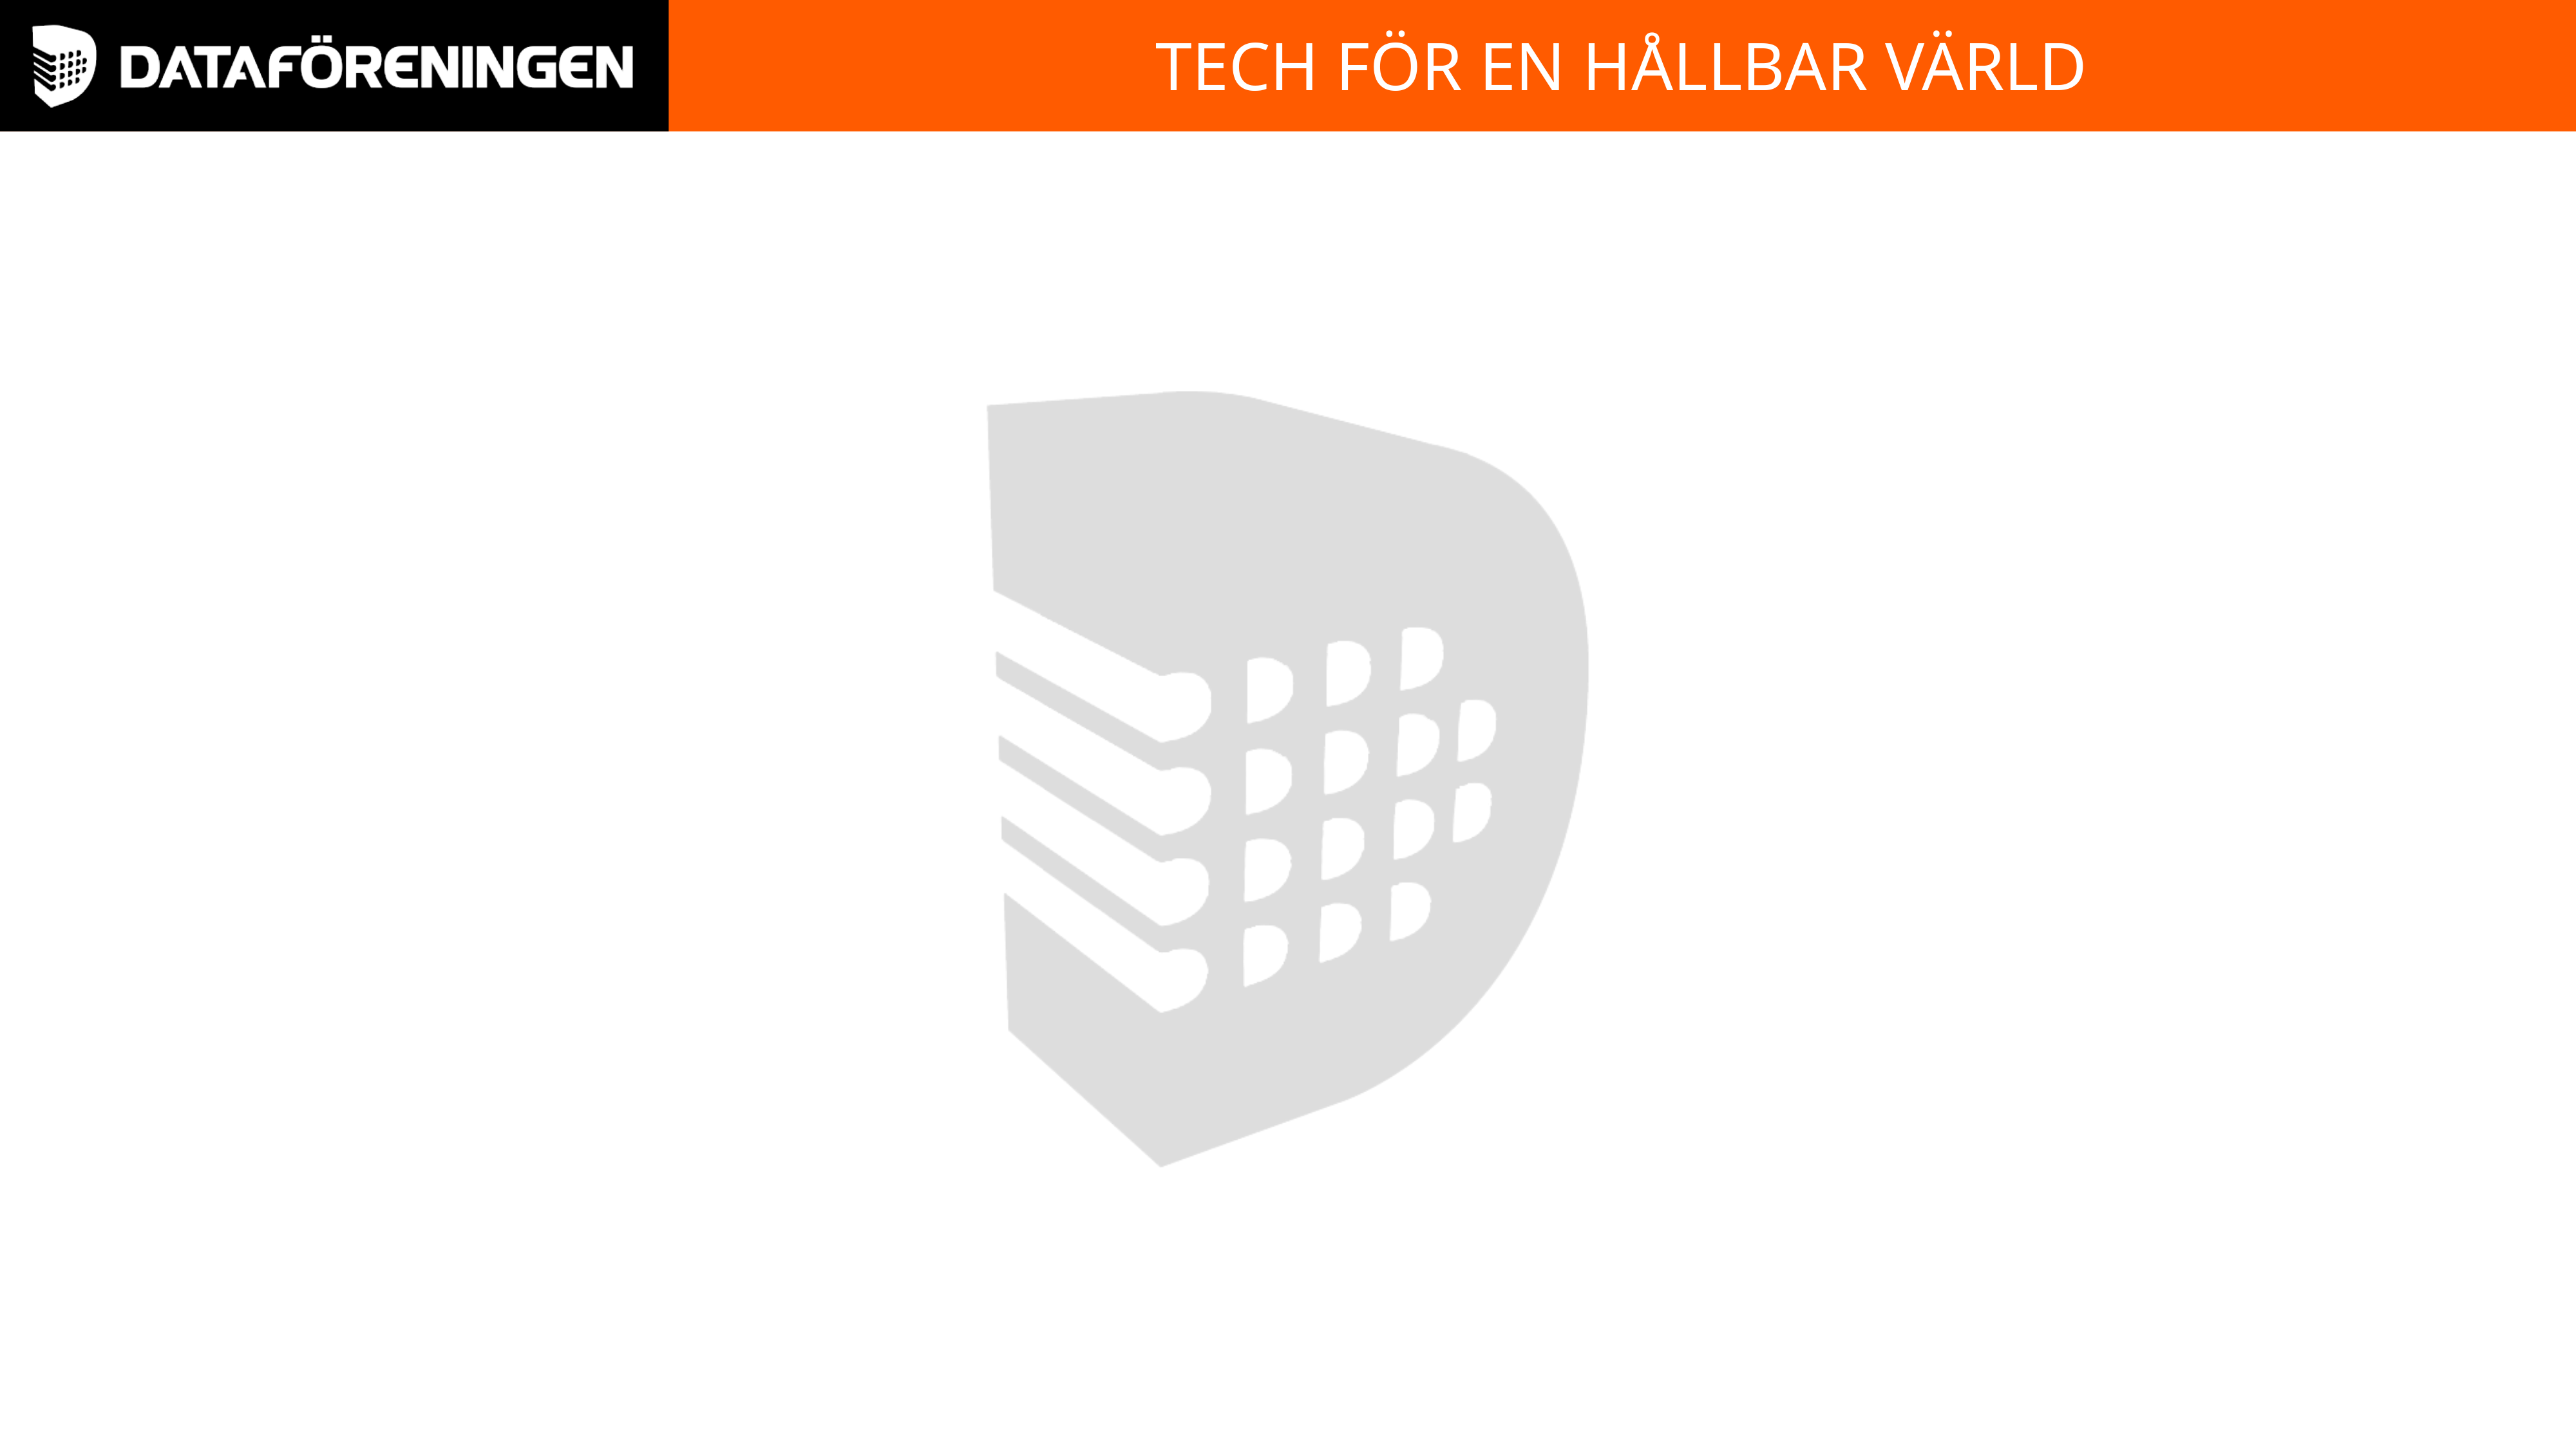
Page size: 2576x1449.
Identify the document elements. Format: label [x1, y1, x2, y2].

picture [897, 390, 1679, 1171]
picture [31, 24, 635, 109]
